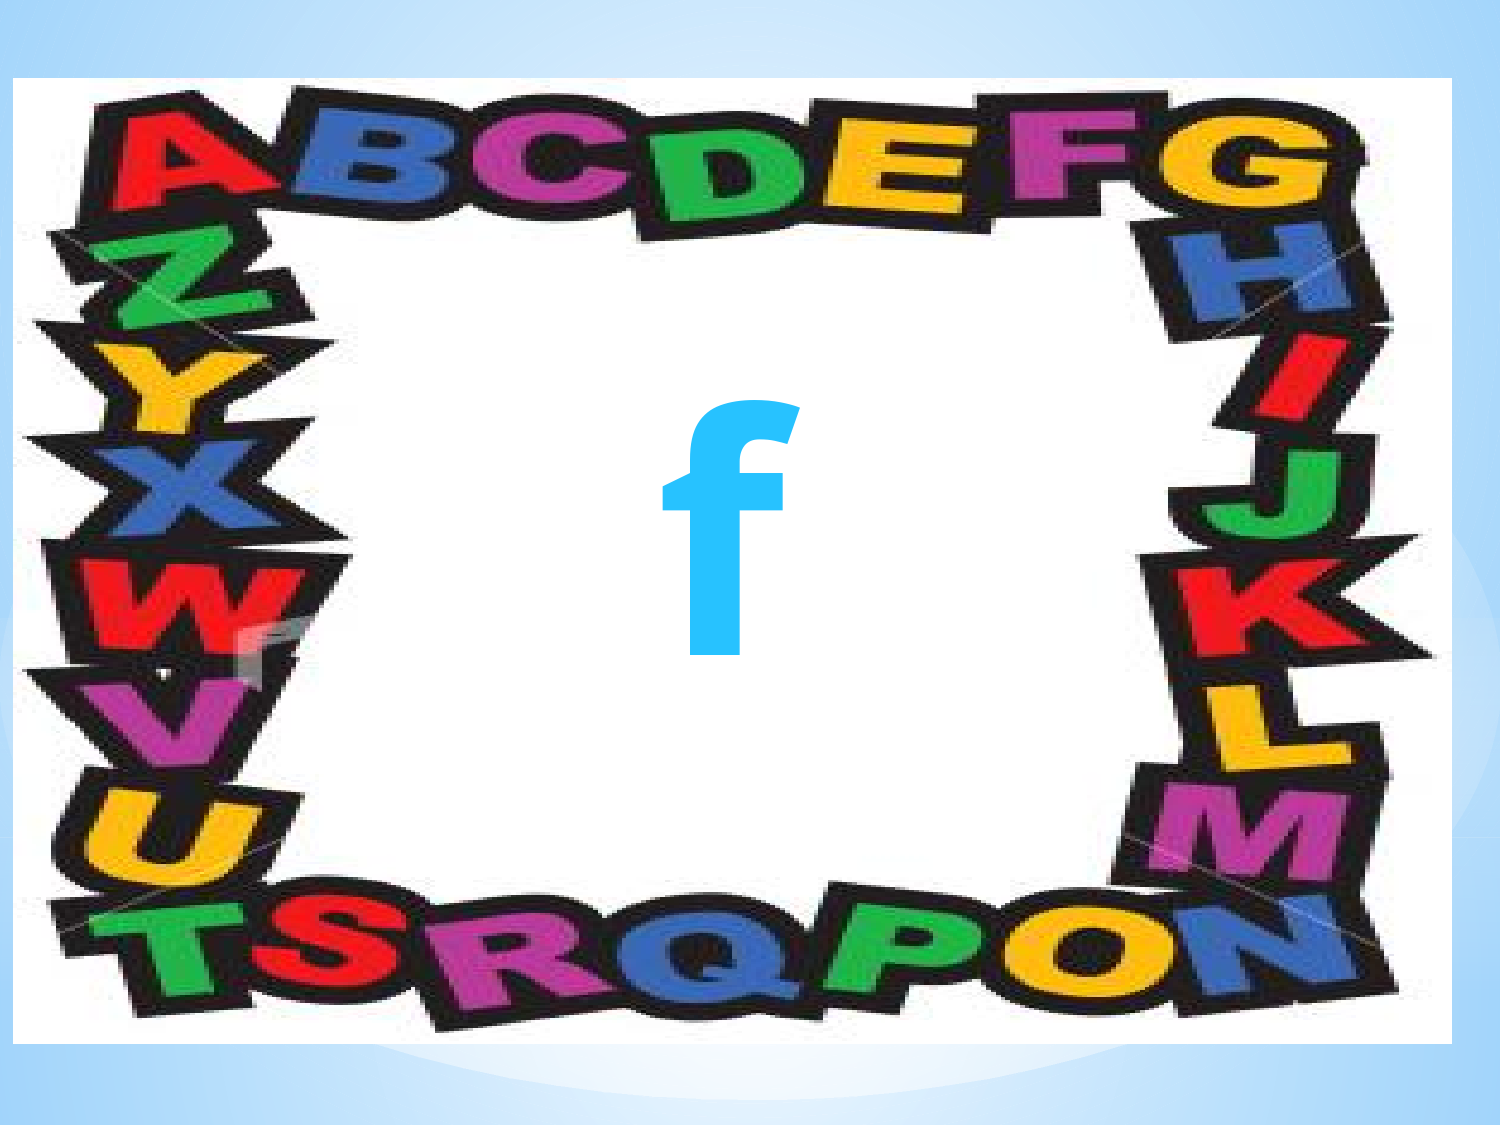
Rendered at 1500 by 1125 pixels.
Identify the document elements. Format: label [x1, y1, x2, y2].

picture [12, 77, 1452, 1045]
